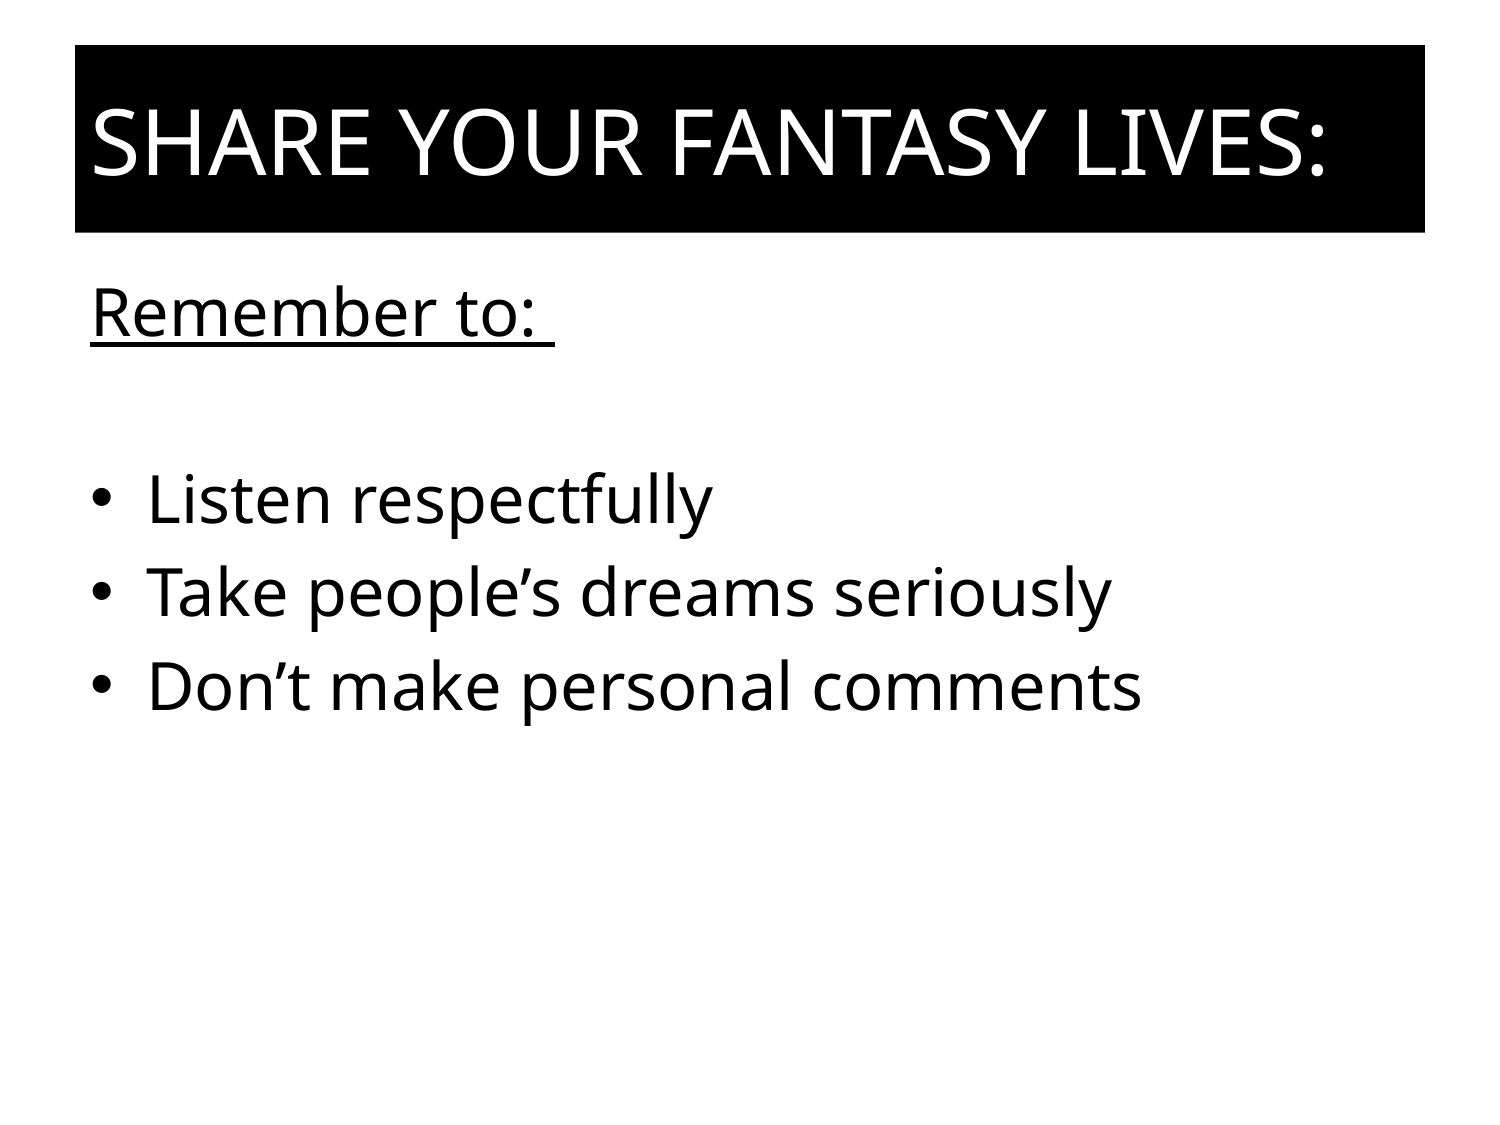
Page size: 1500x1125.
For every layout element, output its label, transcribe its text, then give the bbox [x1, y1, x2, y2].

title SHARE YOUR FANTASY LIVES: [75, 45, 1425, 233]
list Remember to: Listen respectfully Take people’s dreams seriously Don’t make personal comments [75, 262, 1425, 1005]
